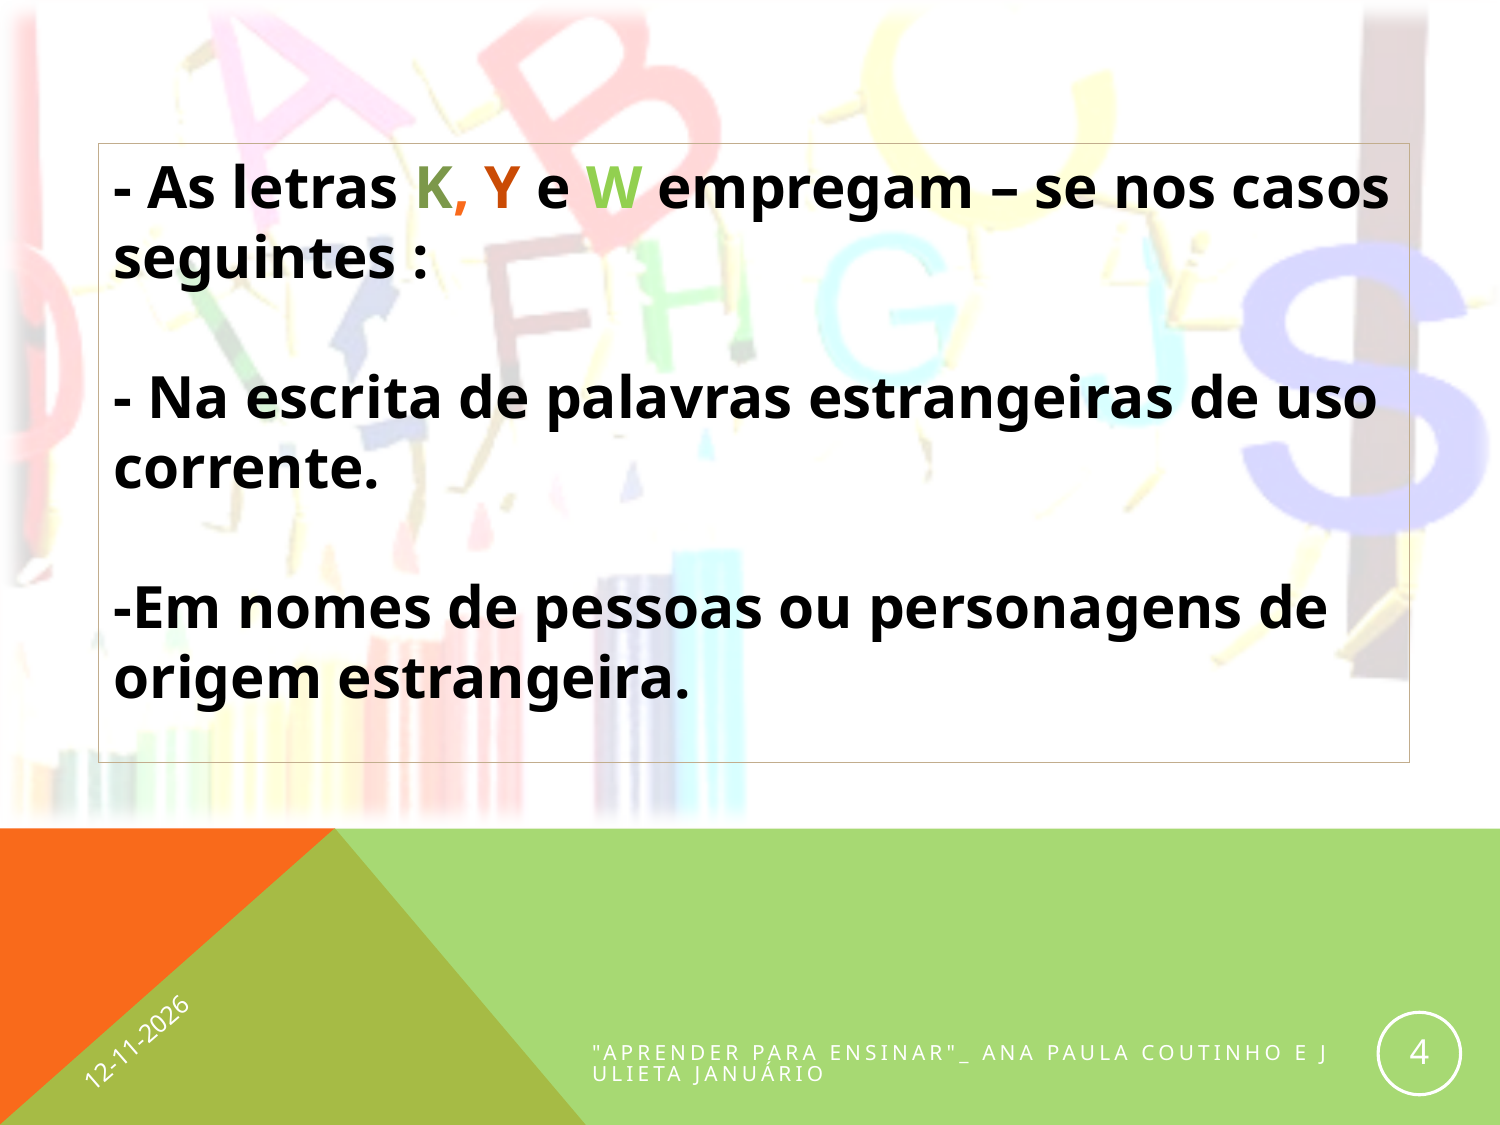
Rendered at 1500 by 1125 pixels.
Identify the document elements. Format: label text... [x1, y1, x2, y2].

text_box - As letras K, Y e W empregam – se nos casos seguintes : - Na escrita de palavras estrangeiras de uso corrente. -Em nomes de pessoas ou personagens de origem estrangeira. [98, 143, 1410, 763]
slide_number 4 [1376, 1010, 1463, 1097]
footer "Aprender para ensinar"_ Ana Paula Coutinho e Julieta Januário [577, 1031, 1352, 1076]
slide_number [65, 849, 357, 1109]
